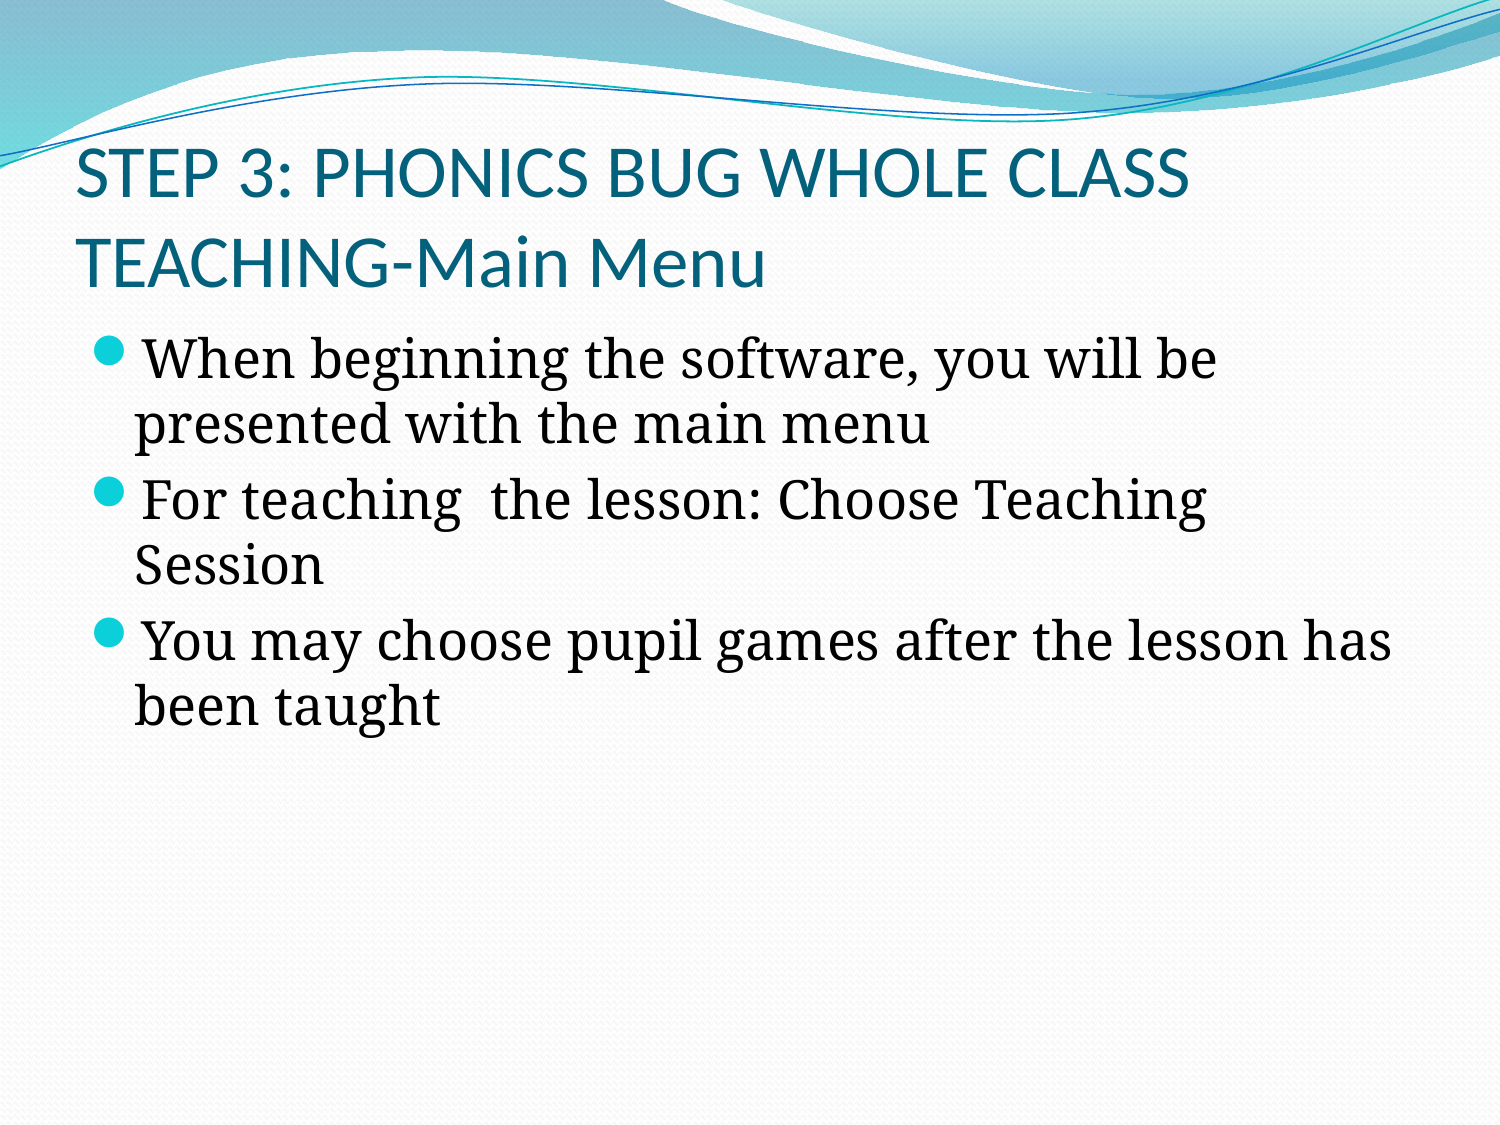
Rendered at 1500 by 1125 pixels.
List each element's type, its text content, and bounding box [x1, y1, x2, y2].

title STEP 3: PHONICS BUG WHOLE CLASS TEACHING-Main Menu [75, 115, 1425, 303]
list When beginning the software, you will be presented with the main menu For teaching the lesson: Choose Teaching Session You may choose pupil games after the lesson has been taught [75, 317, 1425, 1038]
